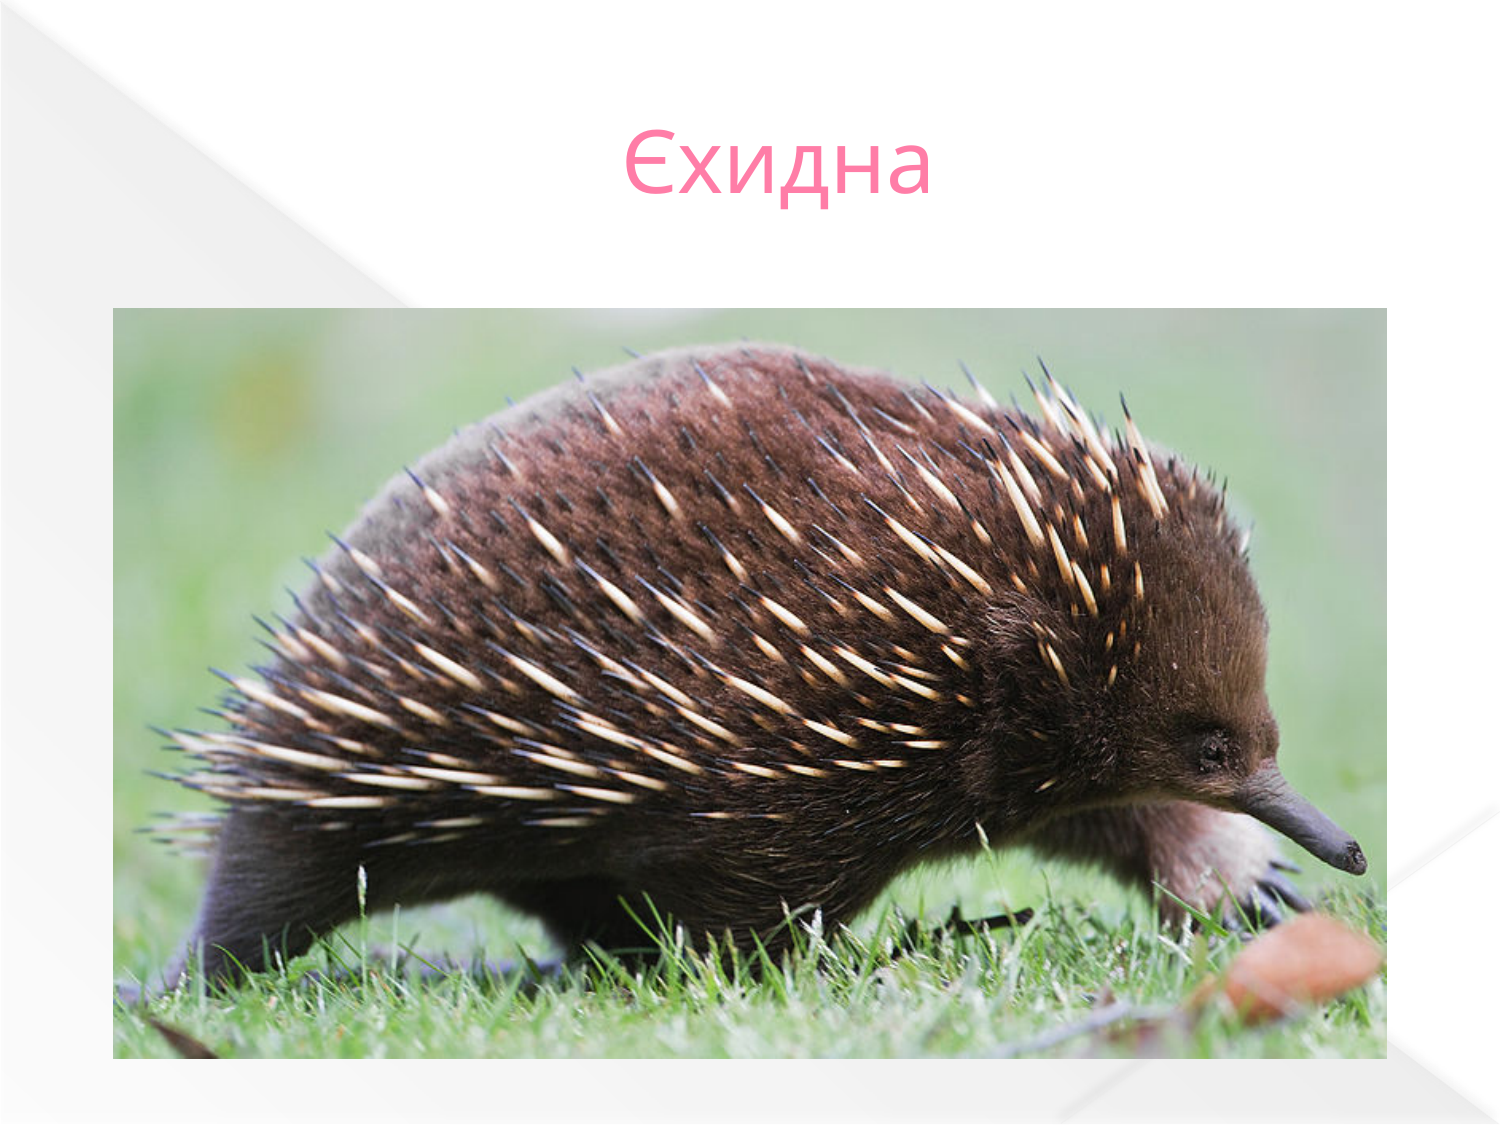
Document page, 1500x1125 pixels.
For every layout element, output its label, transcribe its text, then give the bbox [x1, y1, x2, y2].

title Єхидна [75, 43, 1425, 274]
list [112, 308, 1388, 1060]
